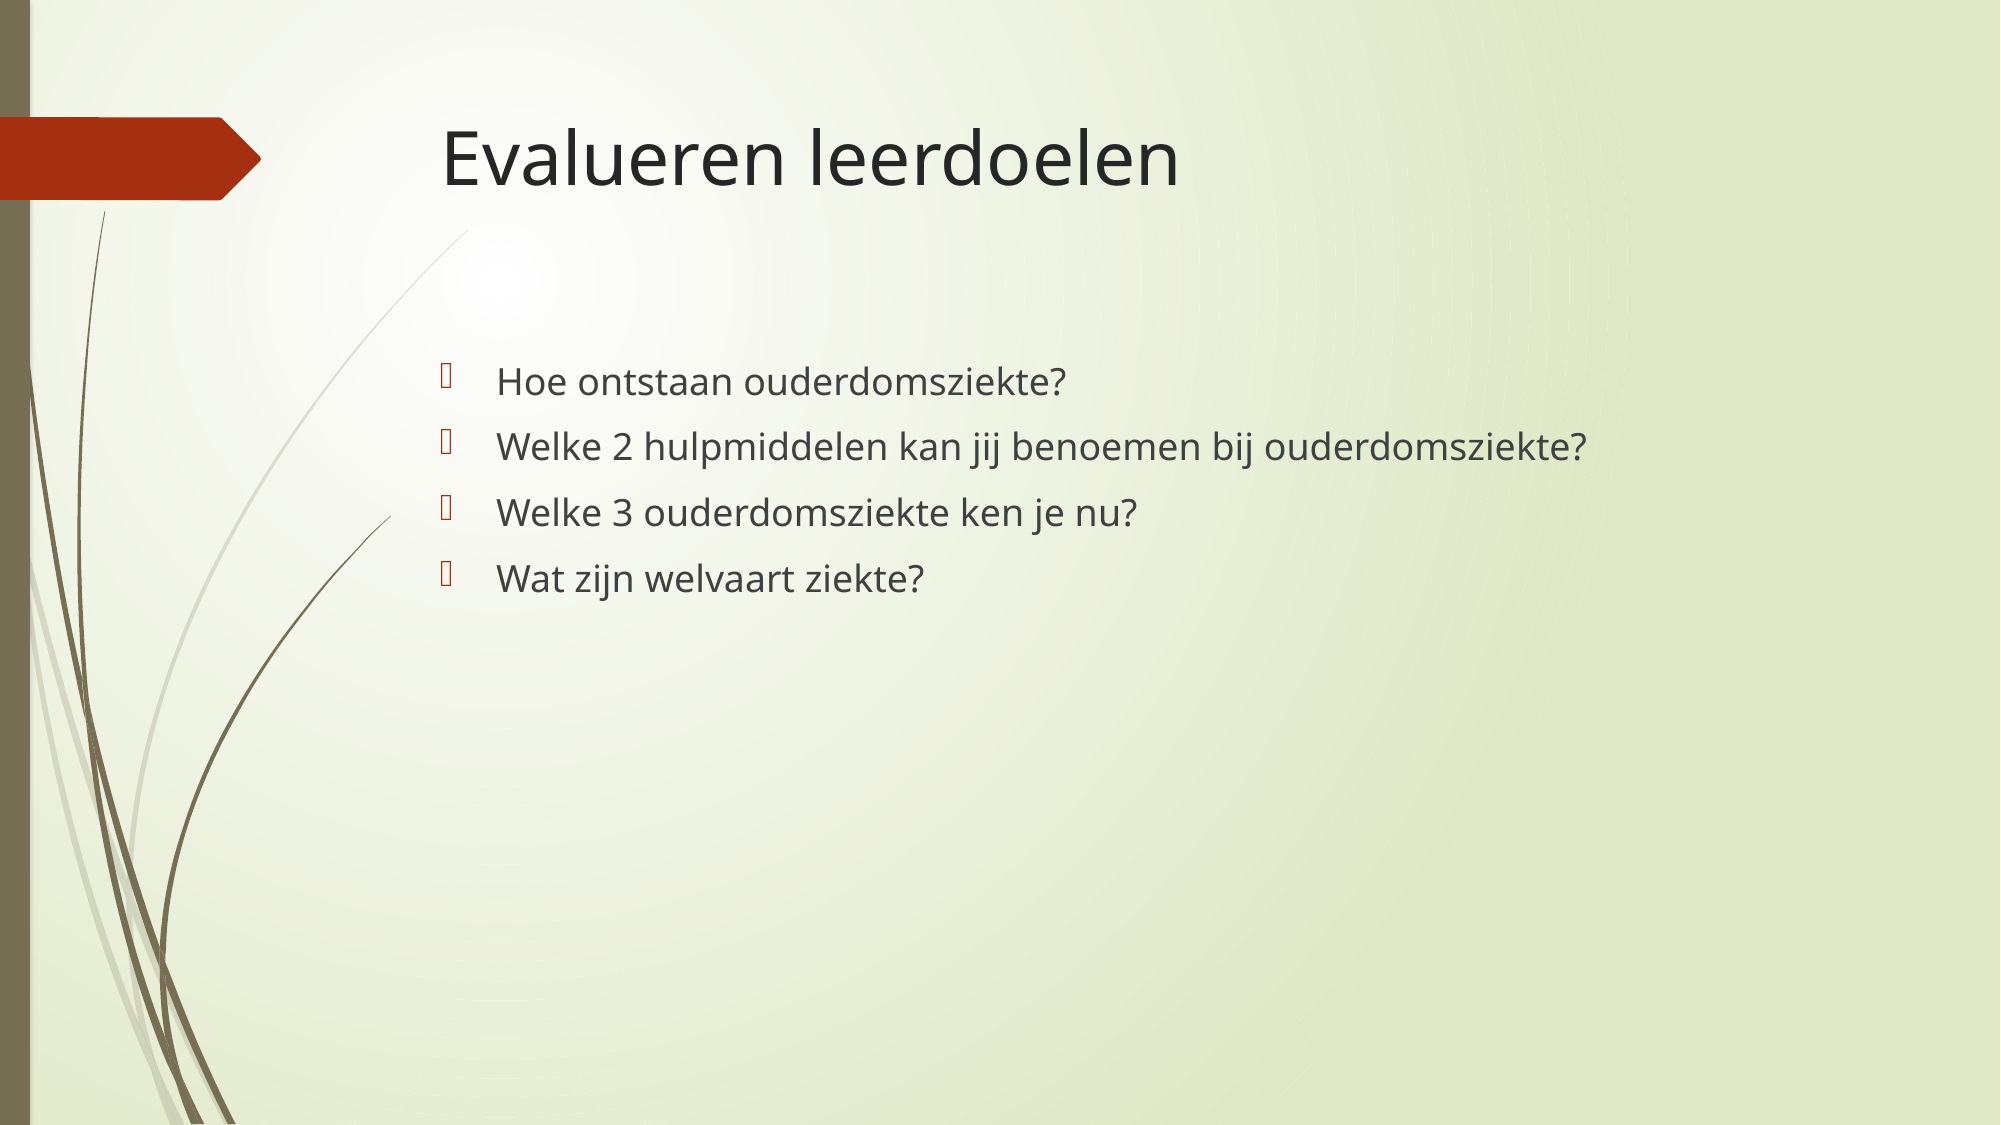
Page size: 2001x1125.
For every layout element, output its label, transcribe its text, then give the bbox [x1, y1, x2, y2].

title Evalueren leerdoelen [425, 102, 1888, 313]
list Hoe ontstaan ouderdomsziekte? Welke 2 hulpmiddelen kan jij benoemen bij ouderdomsziekte? Welke 3 ouderdomsziekte ken je nu? Wat zijn welvaart ziekte? [424, 350, 1888, 970]
